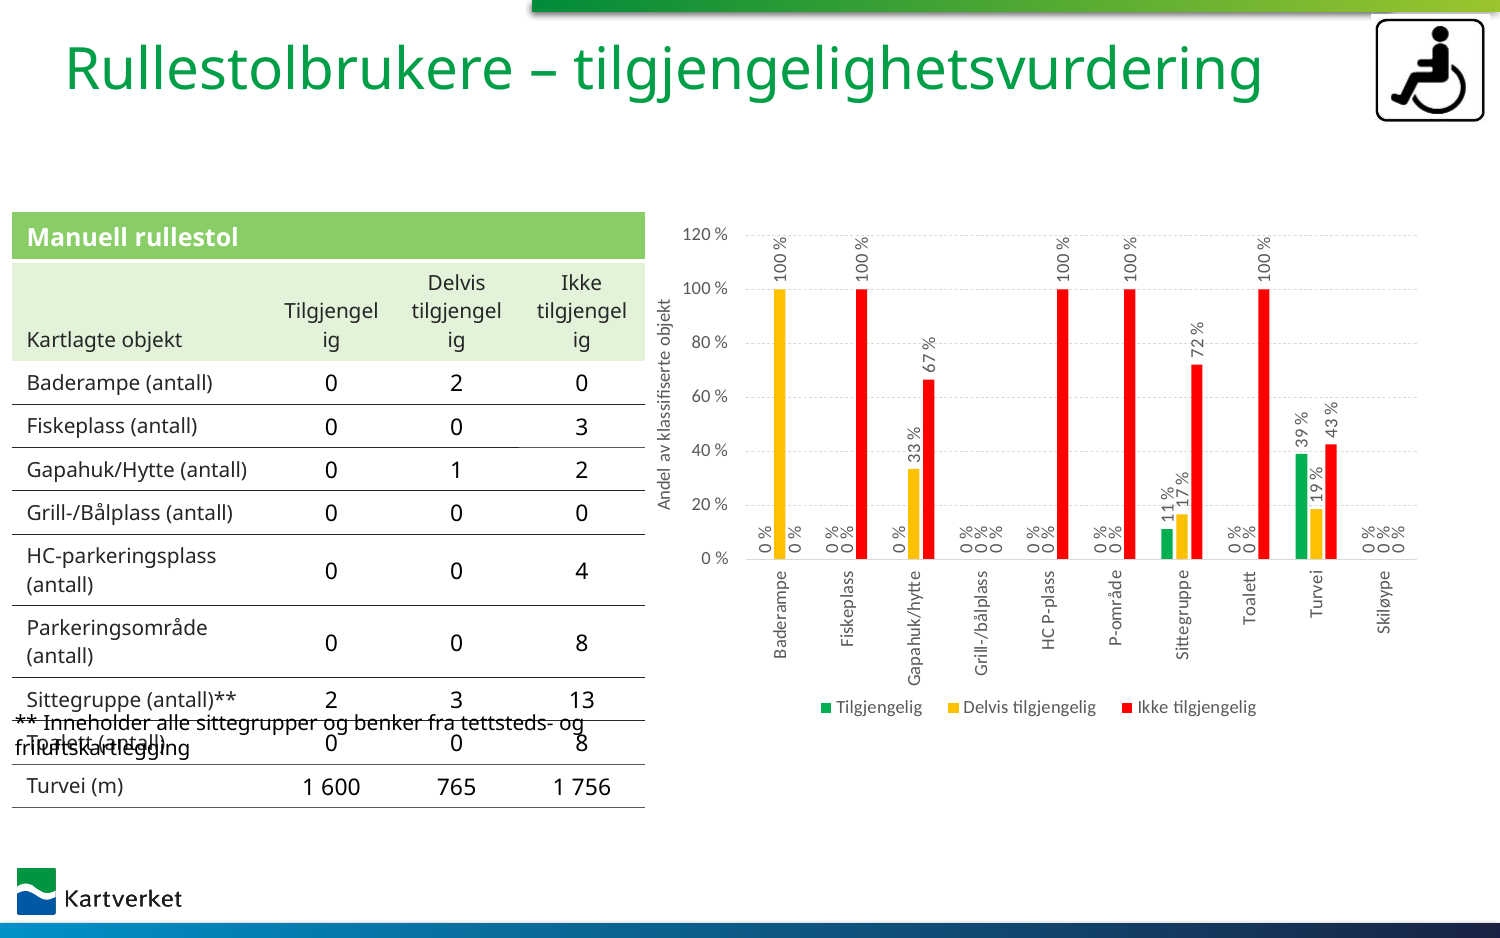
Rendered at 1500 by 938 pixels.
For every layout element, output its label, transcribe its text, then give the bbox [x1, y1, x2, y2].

table_cell 4 [519, 535, 638, 605]
text_box Rullestolbrukere – tilgjengelighetsvurdering [49, 12, 1372, 109]
table_cell 0 [394, 535, 519, 605]
table_cell 0 [269, 535, 394, 605]
table_cell 0 [394, 405, 519, 447]
table_cell 1 [394, 448, 519, 490]
table_cell Gapahuk/Hytte (antall) [12, 448, 269, 490]
table_cell 0 [269, 448, 394, 490]
table_header Manuell rullestol [12, 212, 645, 259]
table_cell 0 [269, 361, 394, 404]
table_cell 0 [269, 405, 394, 447]
table_cell Baderampe (antall) [12, 361, 269, 404]
table_cell HC-parkeringsplass (antall) [12, 535, 269, 605]
table_cell Sittegruppe (antall)** [12, 678, 269, 702]
table_cell 1 600 [269, 768, 394, 807]
table_cell 0 [519, 361, 638, 404]
table_cell 0 [269, 491, 394, 534]
table_cell 8 [519, 606, 638, 677]
table_cell 2 [394, 361, 519, 404]
table_cell 3 [519, 405, 638, 447]
table_cell Grill-/Bålplass (antall) [12, 491, 269, 534]
table_cell 0 [269, 606, 394, 677]
table_cell 0 [519, 491, 638, 534]
table_cell 2 [269, 678, 394, 702]
table_cell 2 [519, 448, 638, 490]
table_cell 13 [519, 678, 638, 702]
table_cell Fiskeplass (antall) [12, 405, 269, 447]
table_cell 765 [394, 768, 519, 807]
table_cell 3 [394, 678, 519, 702]
table_cell 1 756 [519, 768, 645, 807]
picture [643, 218, 1427, 728]
table_cell Parkeringsområde (antall) [12, 606, 269, 677]
table_cell Delvis tilgjengelig [394, 263, 519, 361]
table_cell 0 [394, 606, 519, 677]
table_cell Tilgjengelig [269, 263, 394, 361]
table_cell Turvei (m) [12, 768, 269, 807]
table_cell 0 [394, 491, 519, 534]
table_cell Kartlagte objekt [12, 263, 269, 361]
table_cell Ikke tilgjengelig [519, 263, 638, 361]
text_box ** Inneholder alle sittegrupper og benker fra tettsteds- og friluftskartlegging [0, 702, 745, 768]
picture [1371, 13, 1491, 127]
